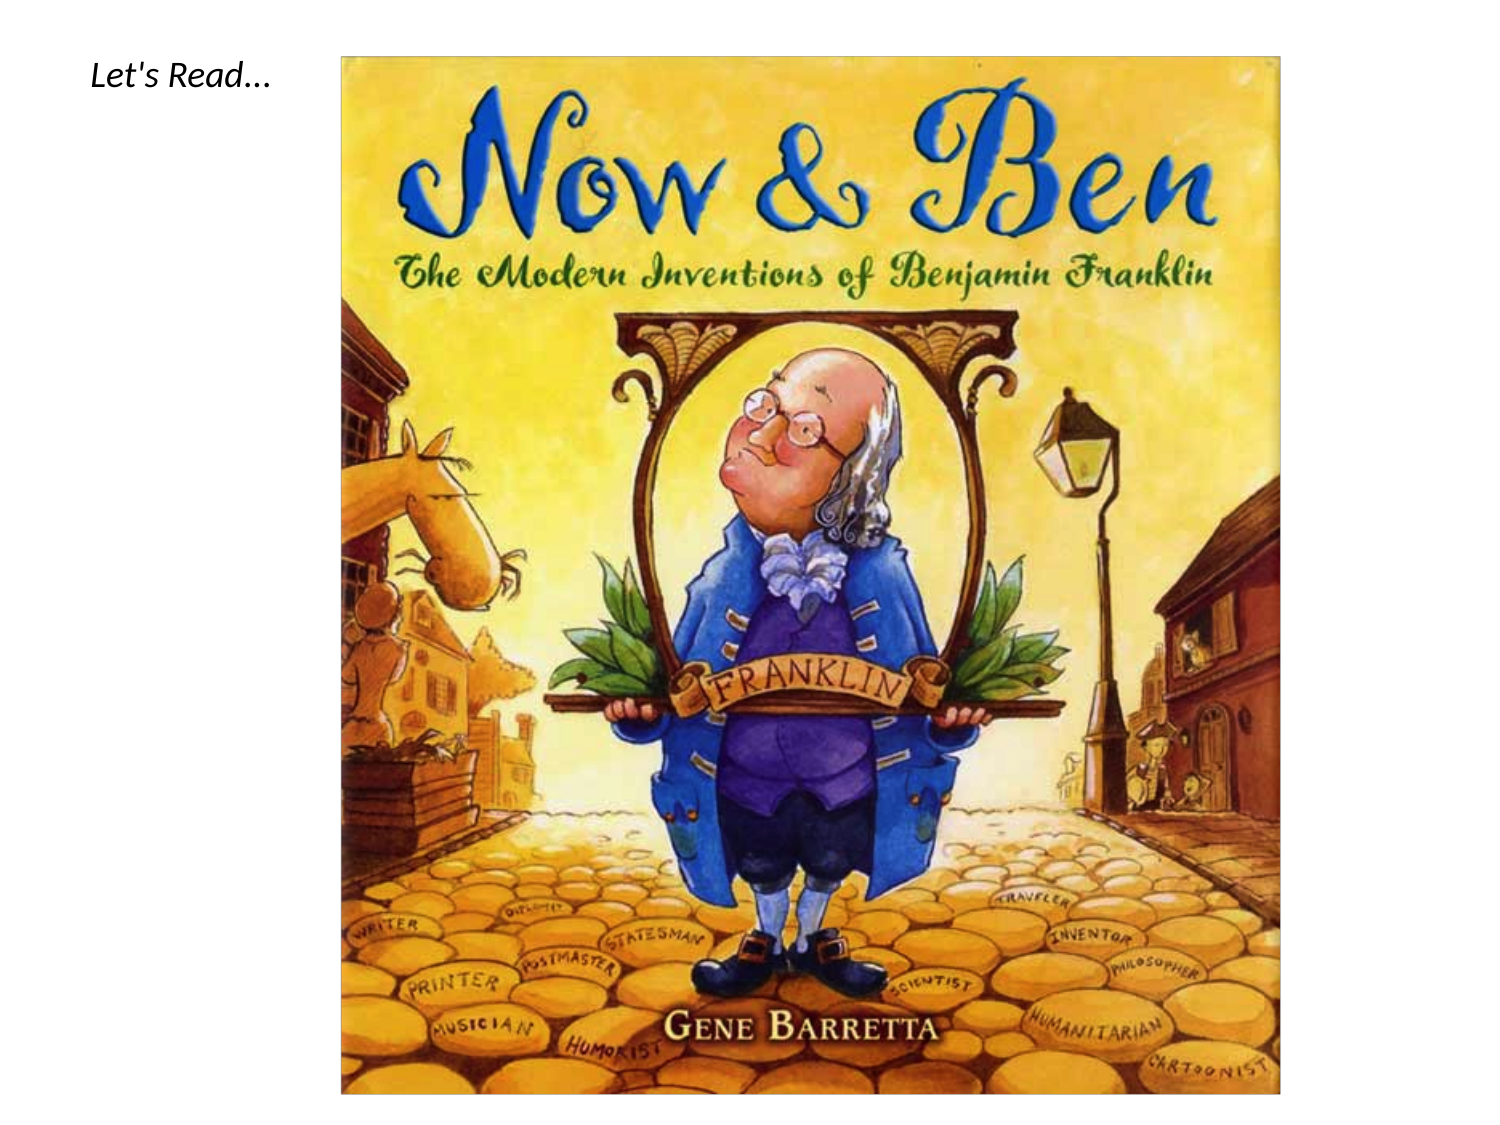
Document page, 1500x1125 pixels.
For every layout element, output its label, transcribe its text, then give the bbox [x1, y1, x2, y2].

text_box Let's Read... [75, 42, 306, 103]
picture [311, 0, 1311, 1125]
